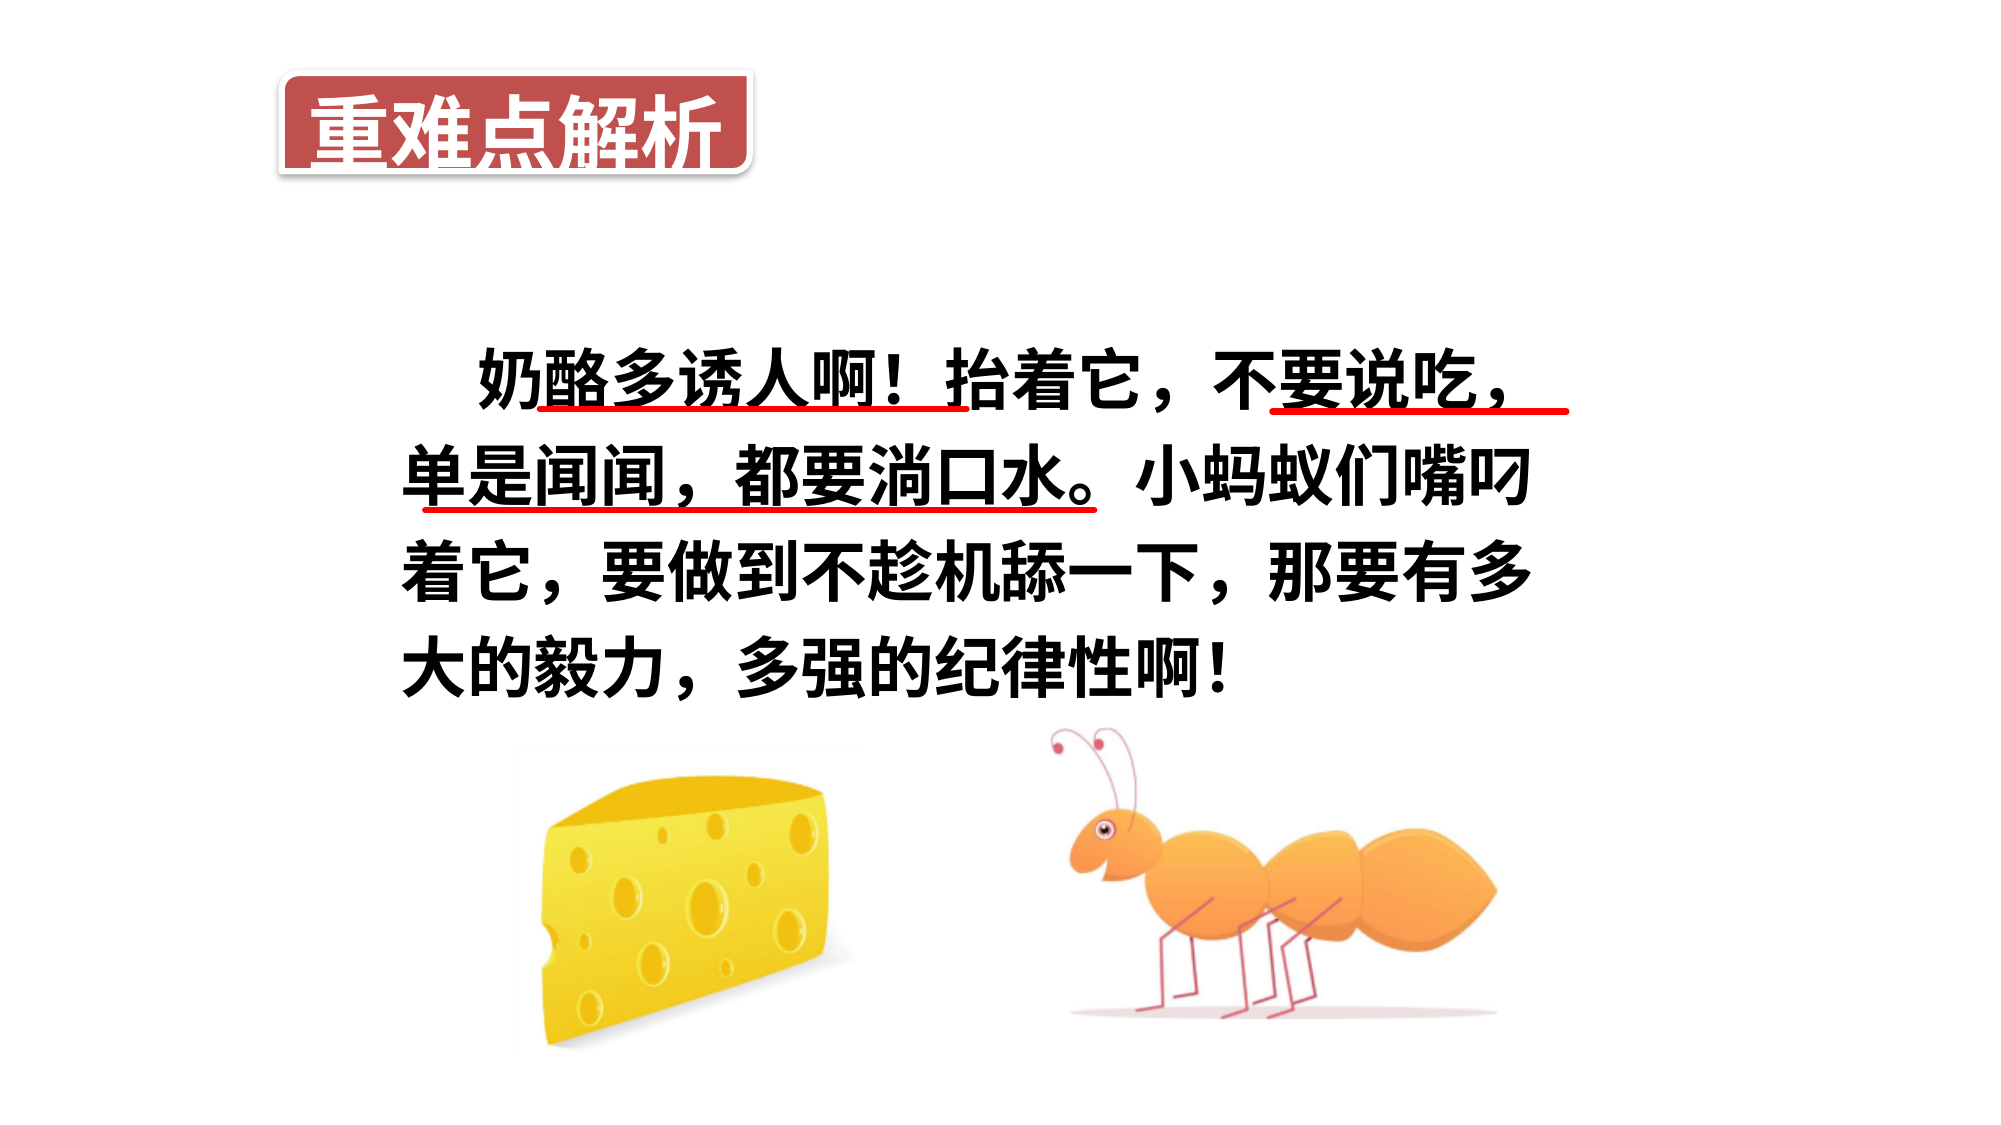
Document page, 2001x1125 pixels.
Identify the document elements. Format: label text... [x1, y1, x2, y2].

text_box 重难点解析 [278, 69, 753, 175]
picture [515, 744, 868, 1056]
picture [996, 705, 1549, 1023]
text_box 奶酪多诱人啊！抬着它，不要说吃，单是闻闻，都要淌口水。小蚂蚁们嘴叼着它，要做到不趁机舔一下，那要有多大的毅力，多强的纪律性啊！ [385, 314, 1615, 713]
